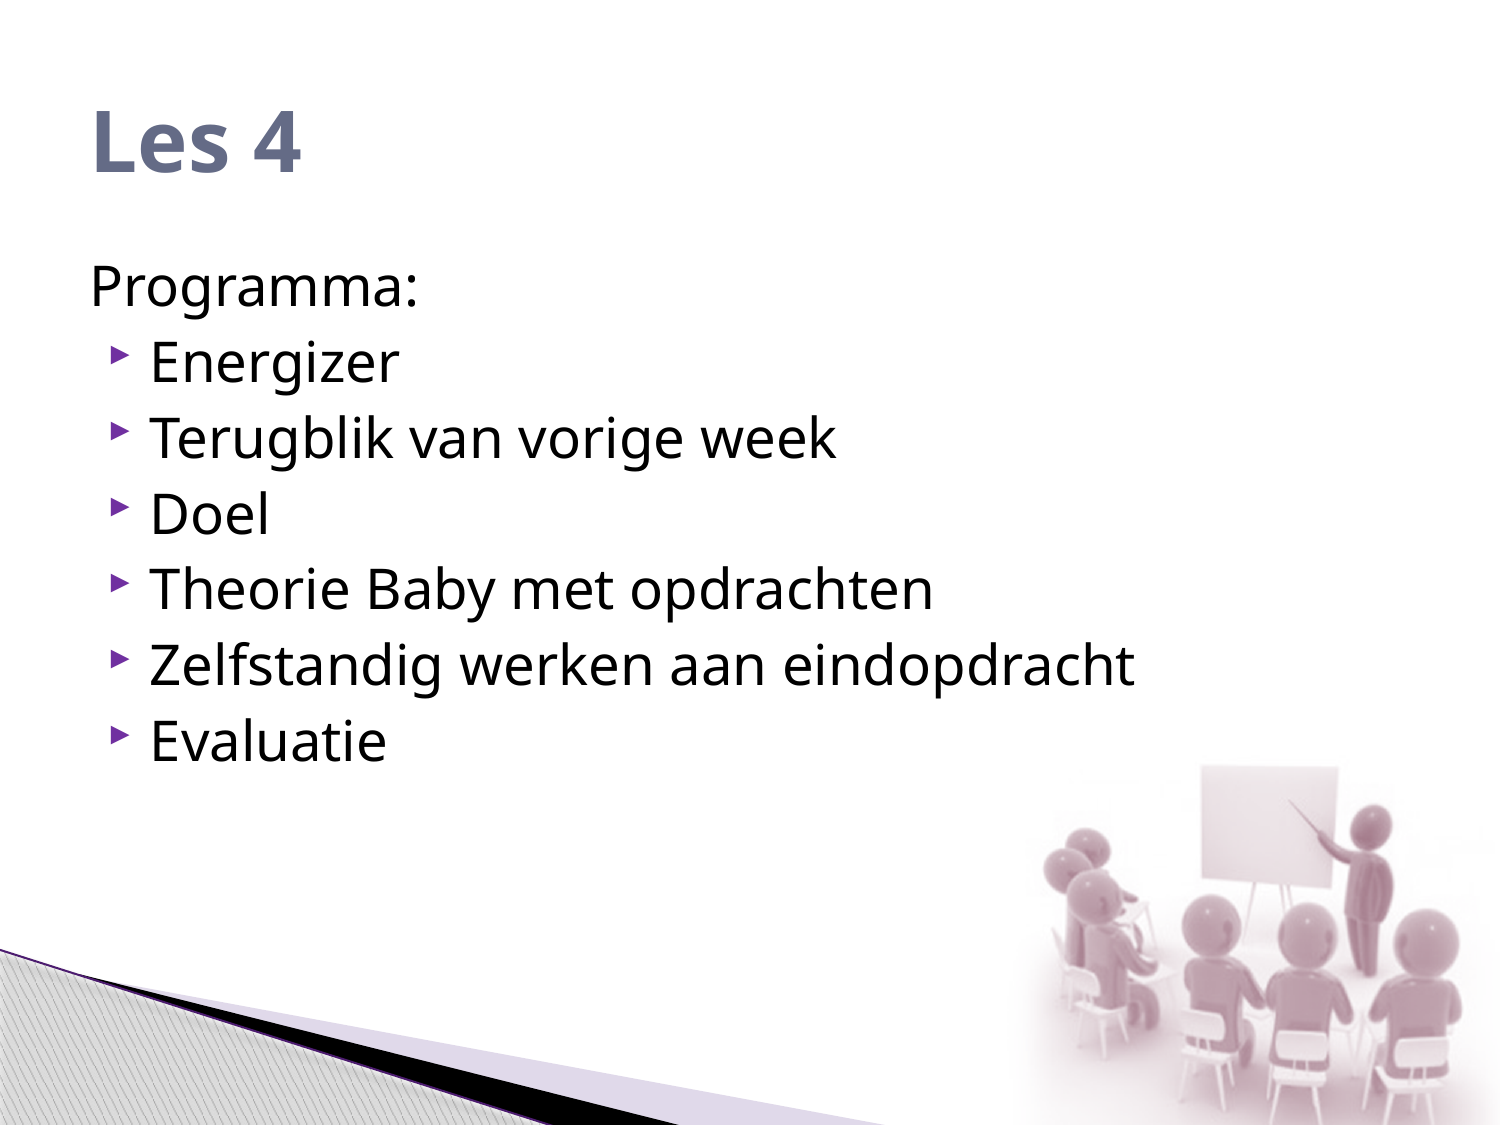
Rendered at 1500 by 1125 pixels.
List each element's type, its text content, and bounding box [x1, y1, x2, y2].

picture [997, 727, 1500, 1125]
title Les 4 [75, 45, 1425, 233]
list Programma: Energizer Terugblik van vorige week Doel Theorie Baby met opdrachten Zelfstandig werken aan eindopdracht Evaluatie [75, 243, 1425, 986]
